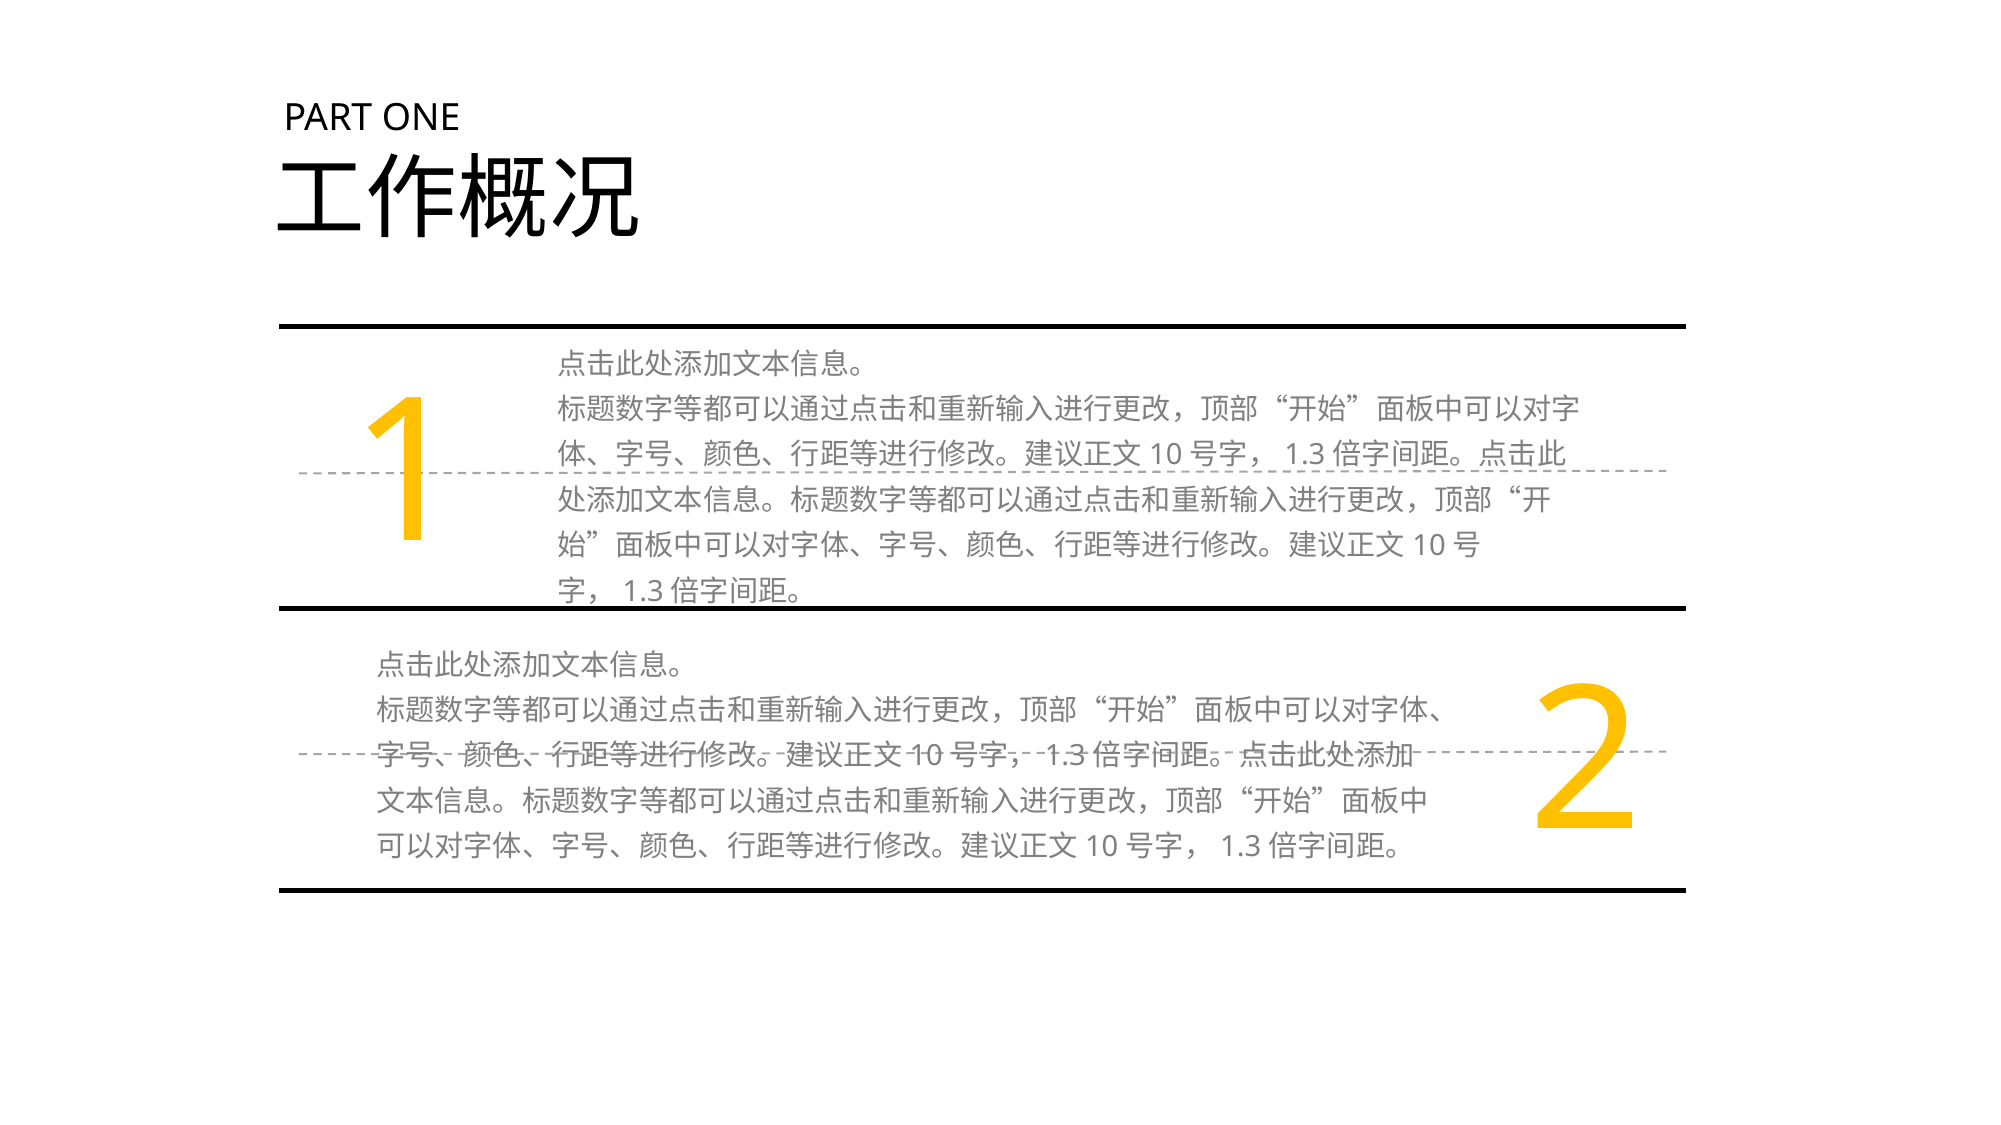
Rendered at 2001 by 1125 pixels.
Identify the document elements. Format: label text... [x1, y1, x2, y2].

text_box 点击此处添加文本信息。 标题数字等都可以通过点击和重新输入进行更改，顶部“开始”面板中可以对字体、字号、颜色、行距等进行修改。建议正文10号字，1.3倍字间距。点击此处添加文本信息。标题数字等都可以通过点击和重新输入进行更改，顶部“开始”面板中可以对字体、字号、颜色、行距等进行修改。建议正文10号字，1.3倍字间距。 [542, 474, 1599, 606]
text_box PART ONE 工作概况 [259, 85, 660, 256]
text_box 1 [335, 333, 480, 470]
text_box 2 [1513, 755, 1658, 877]
text_box 点击此处添加文本信息。 标题数字等都可以通过点击和重新输入进行更改，顶部“开始”面板中可以对字体、字号、颜色、行距等进行修改。建议正文10号字，1.3倍字间距。点击此处添加文本信息。标题数字等都可以通过点击和重新输入进行更改，顶部“开始”面板中可以对字体、字号、颜色、行距等进行修改。建议正文10号字，1.3倍字间距。 [542, 611, 1599, 615]
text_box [298, 751, 1667, 755]
text_box 点击此处添加文本信息。 标题数字等都可以通过点击和重新输入进行更改，顶部“开始”面板中可以对字体、字号、颜色、行距等进行修改。建议正文10号字，1.3倍字间距。点击此处添加文本信息。标题数字等都可以通过点击和重新输入进行更改，顶部“开始”面板中可以对字体、字号、颜色、行距等进行修改。建议正文10号字，1.3倍字间距。 [361, 627, 1458, 751]
text_box 2 [1513, 621, 1658, 751]
text_box 1 [335, 474, 480, 589]
text_box 点击此处添加文本信息。 标题数字等都可以通过点击和重新输入进行更改，顶部“开始”面板中可以对字体、字号、颜色、行距等进行修改。建议正文10号字，1.3倍字间距。点击此处添加文本信息。标题数字等都可以通过点击和重新输入进行更改，顶部“开始”面板中可以对字体、字号、颜色、行距等进行修改。建议正文10号字，1.3倍字间距。 [361, 755, 1458, 870]
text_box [298, 470, 1667, 474]
text_box 点击此处添加文本信息。 标题数字等都可以通过点击和重新输入进行更改，顶部“开始”面板中可以对字体、字号、颜色、行距等进行修改。建议正文10号字，1.3倍字间距。点击此处添加文本信息。标题数字等都可以通过点击和重新输入进行更改，顶部“开始”面板中可以对字体、字号、颜色、行距等进行修改。建议正文10号字，1.3倍字间距。 [542, 327, 1599, 470]
